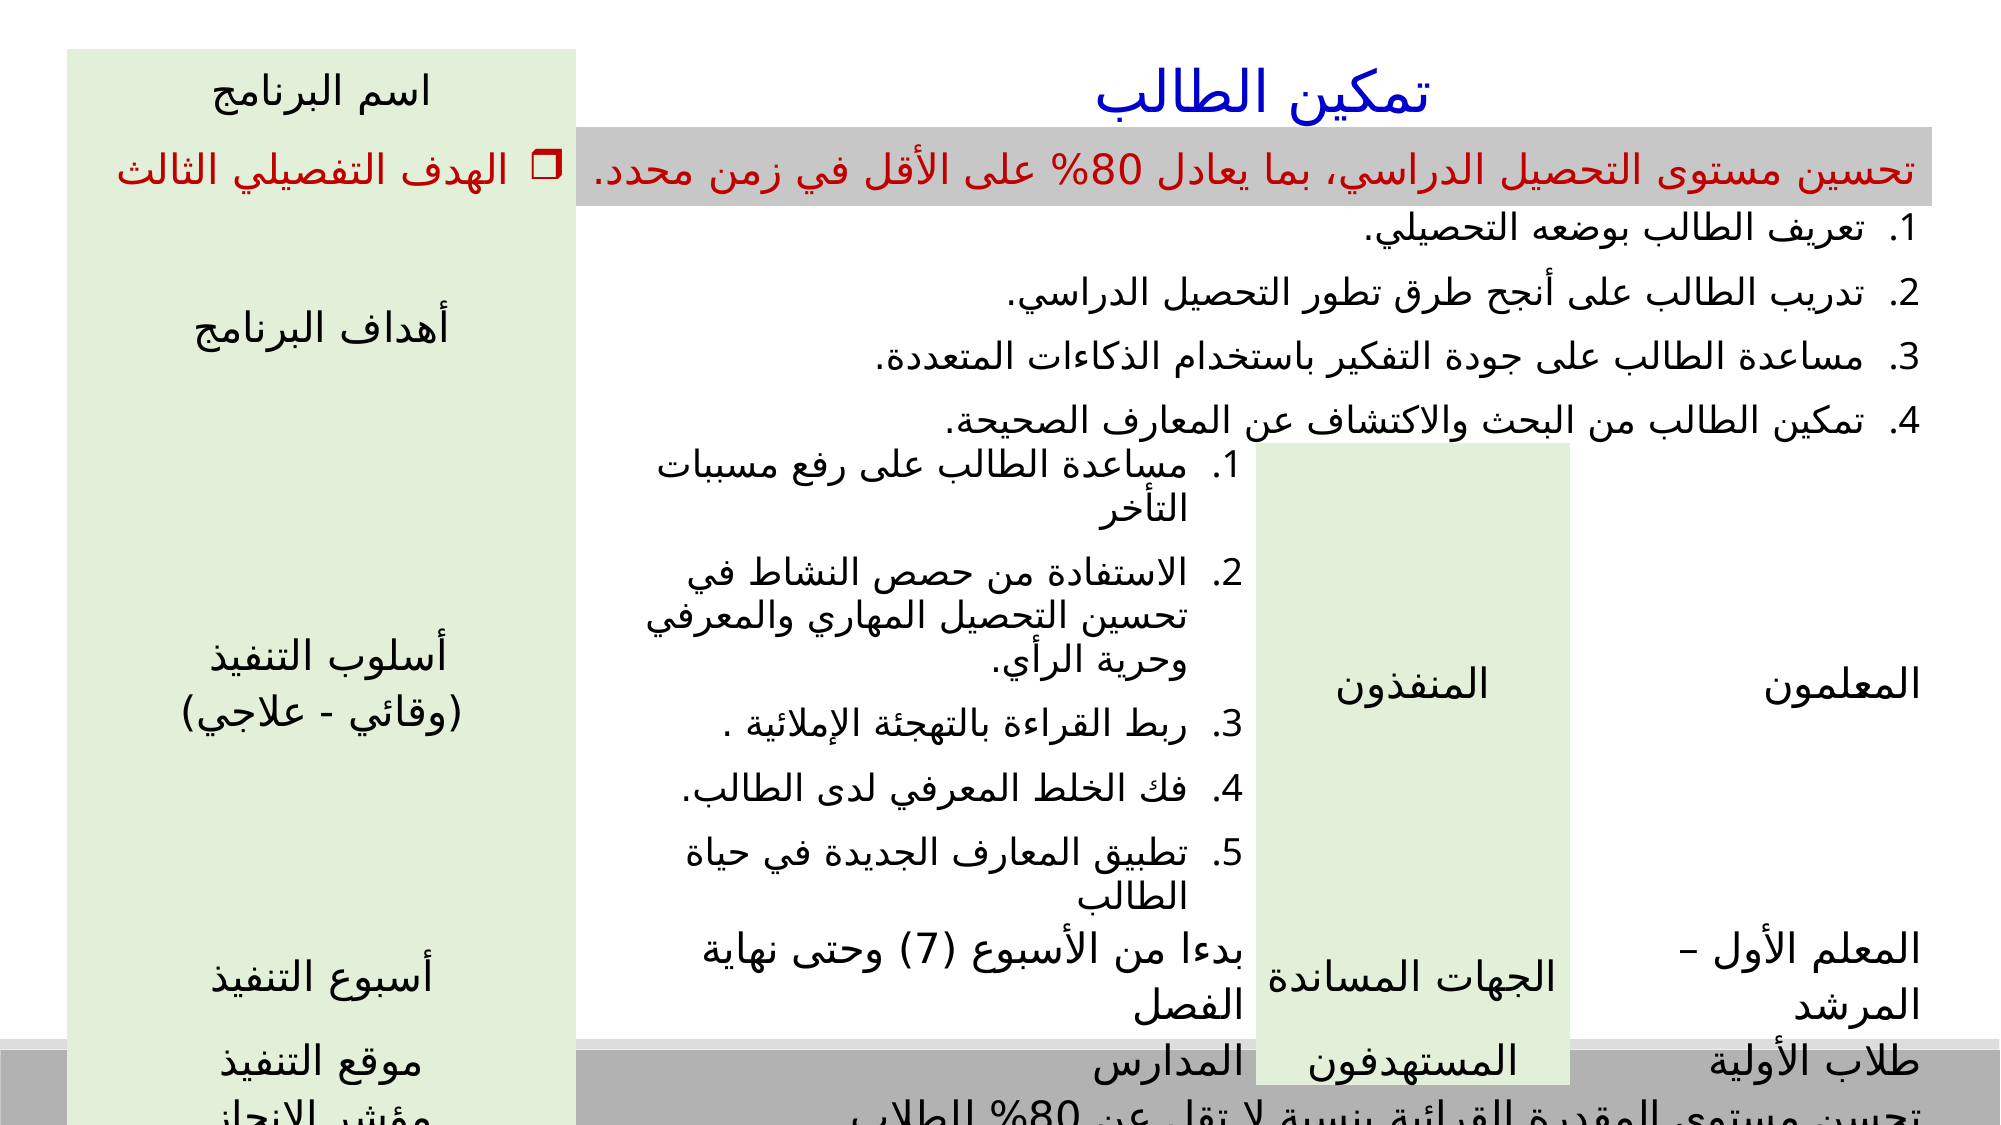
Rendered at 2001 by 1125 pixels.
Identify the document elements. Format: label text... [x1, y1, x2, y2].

table_cell طلاب الأولية [1570, 1030, 1932, 1085]
table_cell أسلوب التنفيذ (وقائي - علاجي) [67, 443, 576, 918]
table_cell الجهات المساندة [1256, 918, 1570, 1030]
table_cell تحسن مستوى المقدرة القرائية بنسبة لا تقل عن 80% للطلاب [576, 1085, 1932, 1125]
table_cell تحسين مستوى التحصيل الدراسي، بما يعادل 80% على الأقل في زمن محدد. [576, 127, 1932, 206]
table_cell أسبوع التنفيذ [67, 918, 576, 1030]
table_cell الهدف التفصيلي الثالث [67, 127, 576, 206]
table_cell مساعدة الطالب على رفع مسببات التأخر الاستفادة من حصص النشاط في تحسين التحصيل المهاري والمعرفي وحرية الرأي. ربط القراءة بالتهجئة الإملائية . فك الخلط المعرفي لدى الطالب. تطبيق المعارف الجديدة في حياة الطالب [576, 443, 1256, 918]
table_cell المعلم الأول – المرشد [1570, 918, 1932, 1030]
table_cell بدءا من الأسبوع (7) وحتى نهاية الفصل [576, 918, 1256, 1030]
table_header تمكين الطالب [576, 49, 1932, 127]
table_cell المعلمون [1570, 443, 1932, 918]
table_cell المستهدفون [1256, 1030, 1570, 1085]
table_cell المنفذون [1256, 443, 1570, 918]
table_cell أهداف البرنامج [67, 206, 576, 443]
table_cell تعريف الطالب بوضعه التحصيلي. تدريب الطالب على أنجح طرق تطور التحصيل الدراسي. مساعدة الطالب على جودة التفكير باستخدام الذكاءات المتعددة. تمكين الطالب من البحث والاكتشاف عن المعارف الصحيحة. [576, 206, 1932, 443]
table_cell المدارس [576, 1030, 1256, 1085]
table_cell موقع التنفيذ [67, 1030, 576, 1085]
table_cell مؤشر الإنجاز [67, 1085, 576, 1125]
table_header اسم البرنامج [67, 49, 576, 127]
